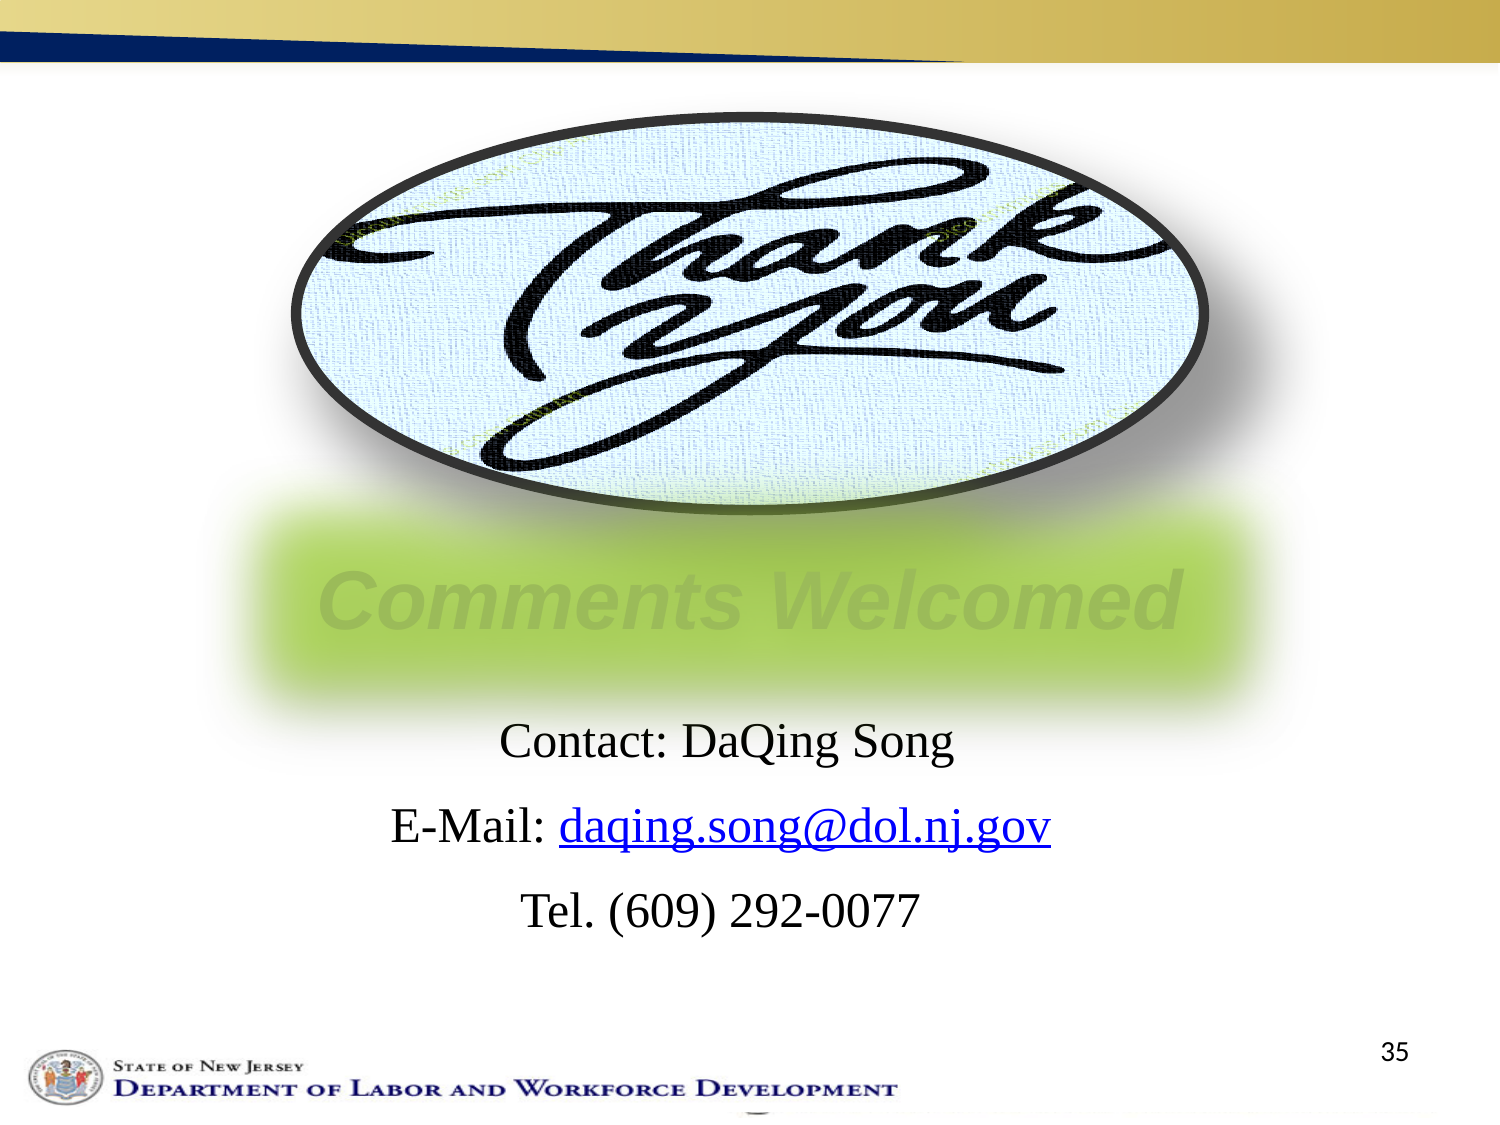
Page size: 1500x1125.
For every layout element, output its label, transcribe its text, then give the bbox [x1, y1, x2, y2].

picture [295, 116, 1205, 511]
picture [712, 1113, 1438, 1118]
slide_number 35 [1074, 1024, 1425, 1103]
text_box Contact: DaQing Song E-Mail: daqing.song@dol.nj.gov Tel. (609) 292-0077 [187, 699, 1267, 945]
